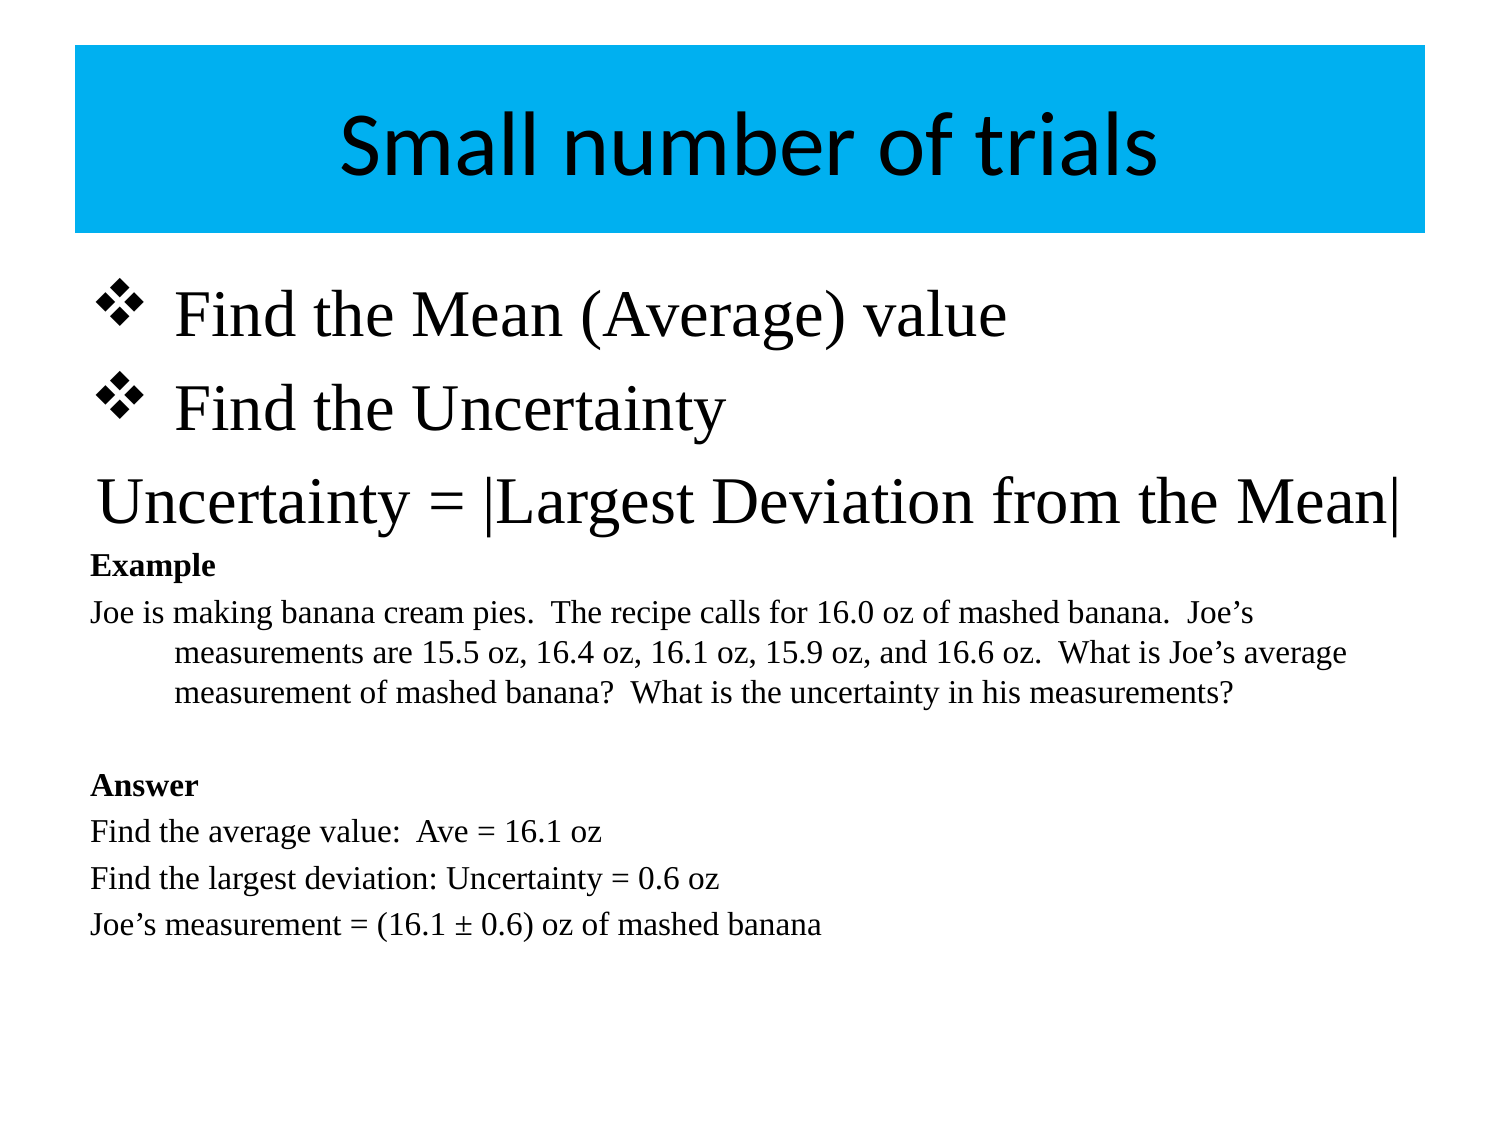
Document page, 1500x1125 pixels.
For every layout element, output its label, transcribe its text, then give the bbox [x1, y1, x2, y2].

list Find the Mean (Average) value Find the Uncertainty Uncertainty = |Largest Deviation from the Mean| Example Joe is making banana cream pies. The recipe calls for 16.0 oz of mashed banana. Joe’s measurements are 15.5 oz, 16.4 oz, 16.1 oz, 15.9 oz, and 16.6 oz. What is Joe’s average measurement of mashed banana? What is the uncertainty in his measurements? Answer Find the average value: Ave = 16.1 oz Find the largest deviation: Uncertainty = 0.6 oz Joe’s measurement = (16.1 ± 0.6) oz of mashed banana [75, 262, 1425, 1005]
title Small number of trials [75, 45, 1425, 233]
